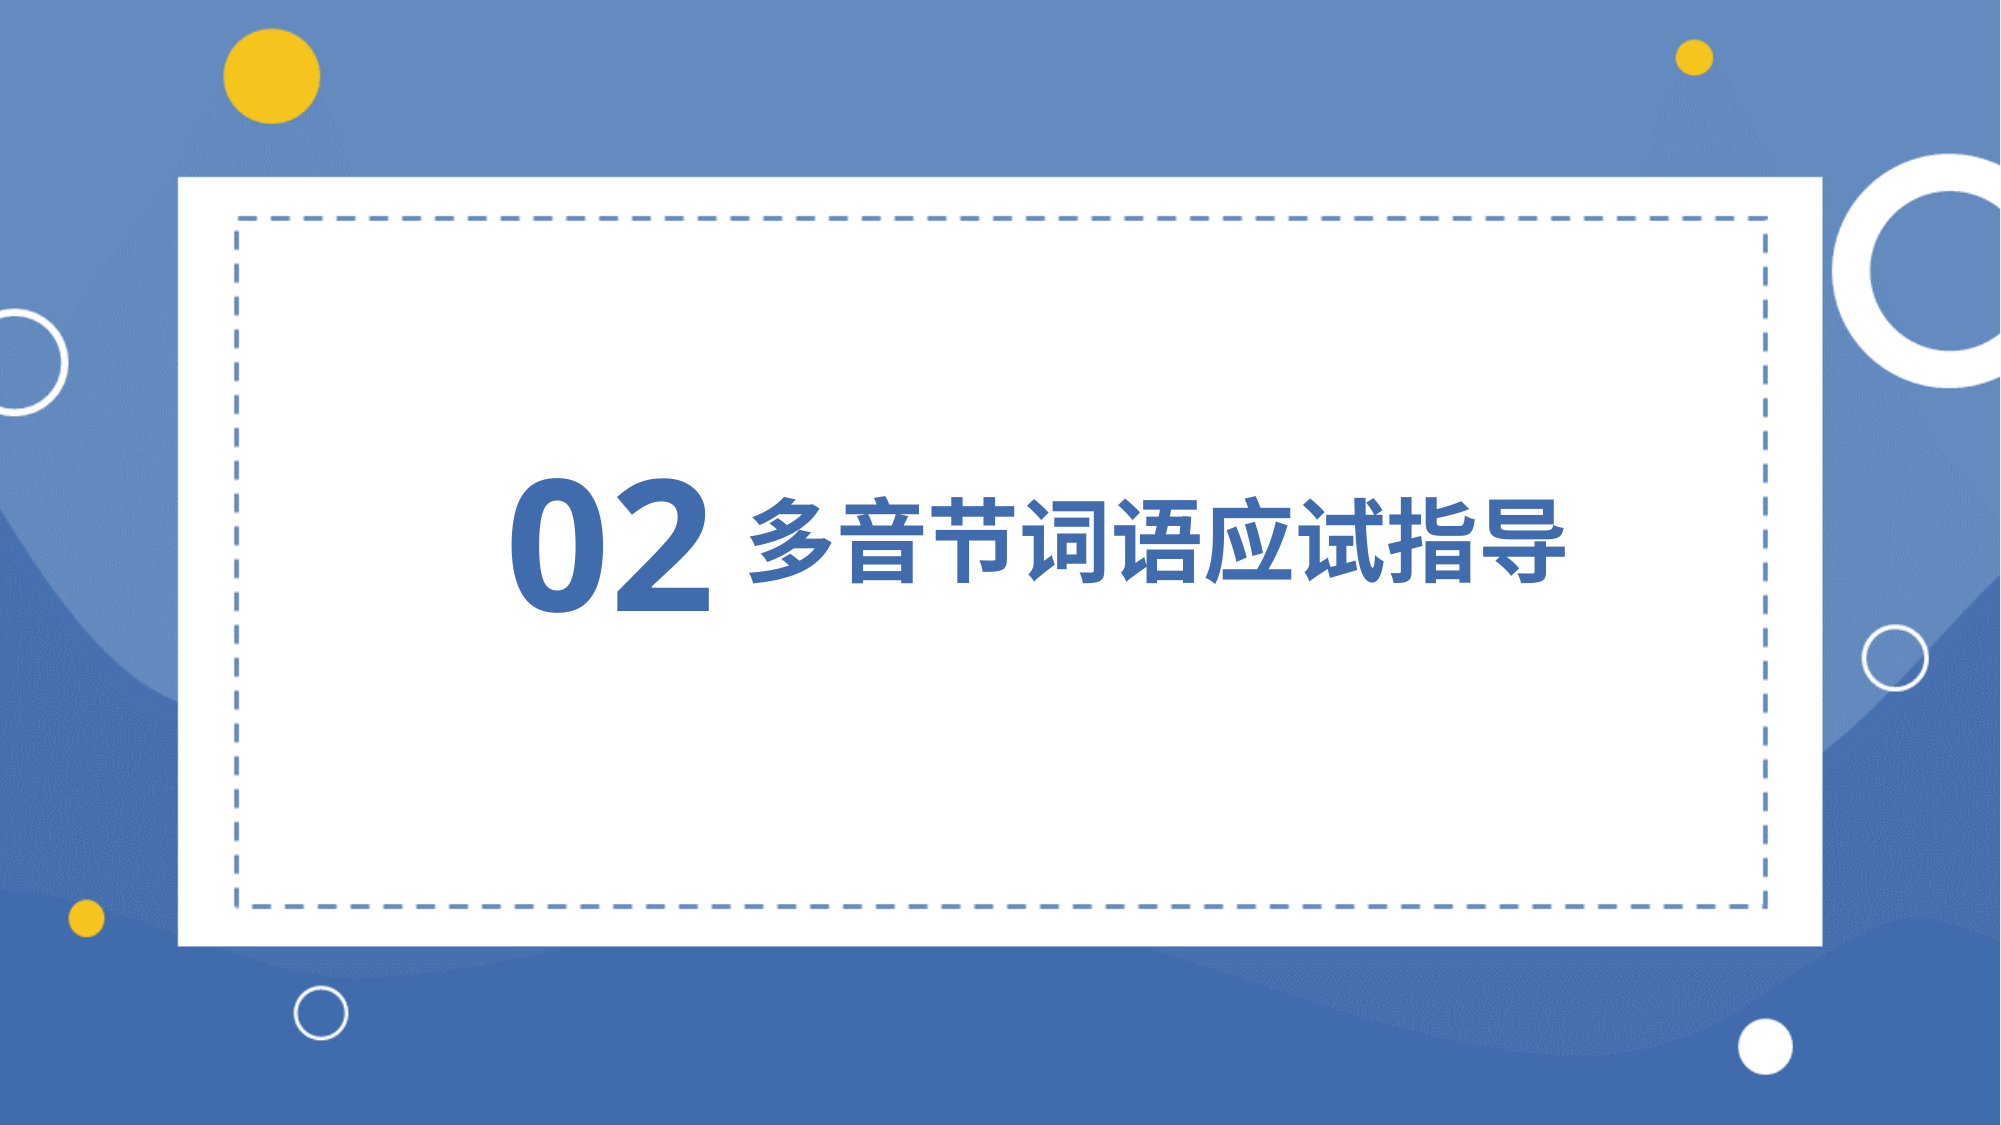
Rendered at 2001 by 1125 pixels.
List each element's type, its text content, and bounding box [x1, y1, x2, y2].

text_box 多音节词语应试指导 [730, 476, 1586, 602]
text_box 02 [490, 420, 730, 656]
picture [0, 0, 2001, 1125]
